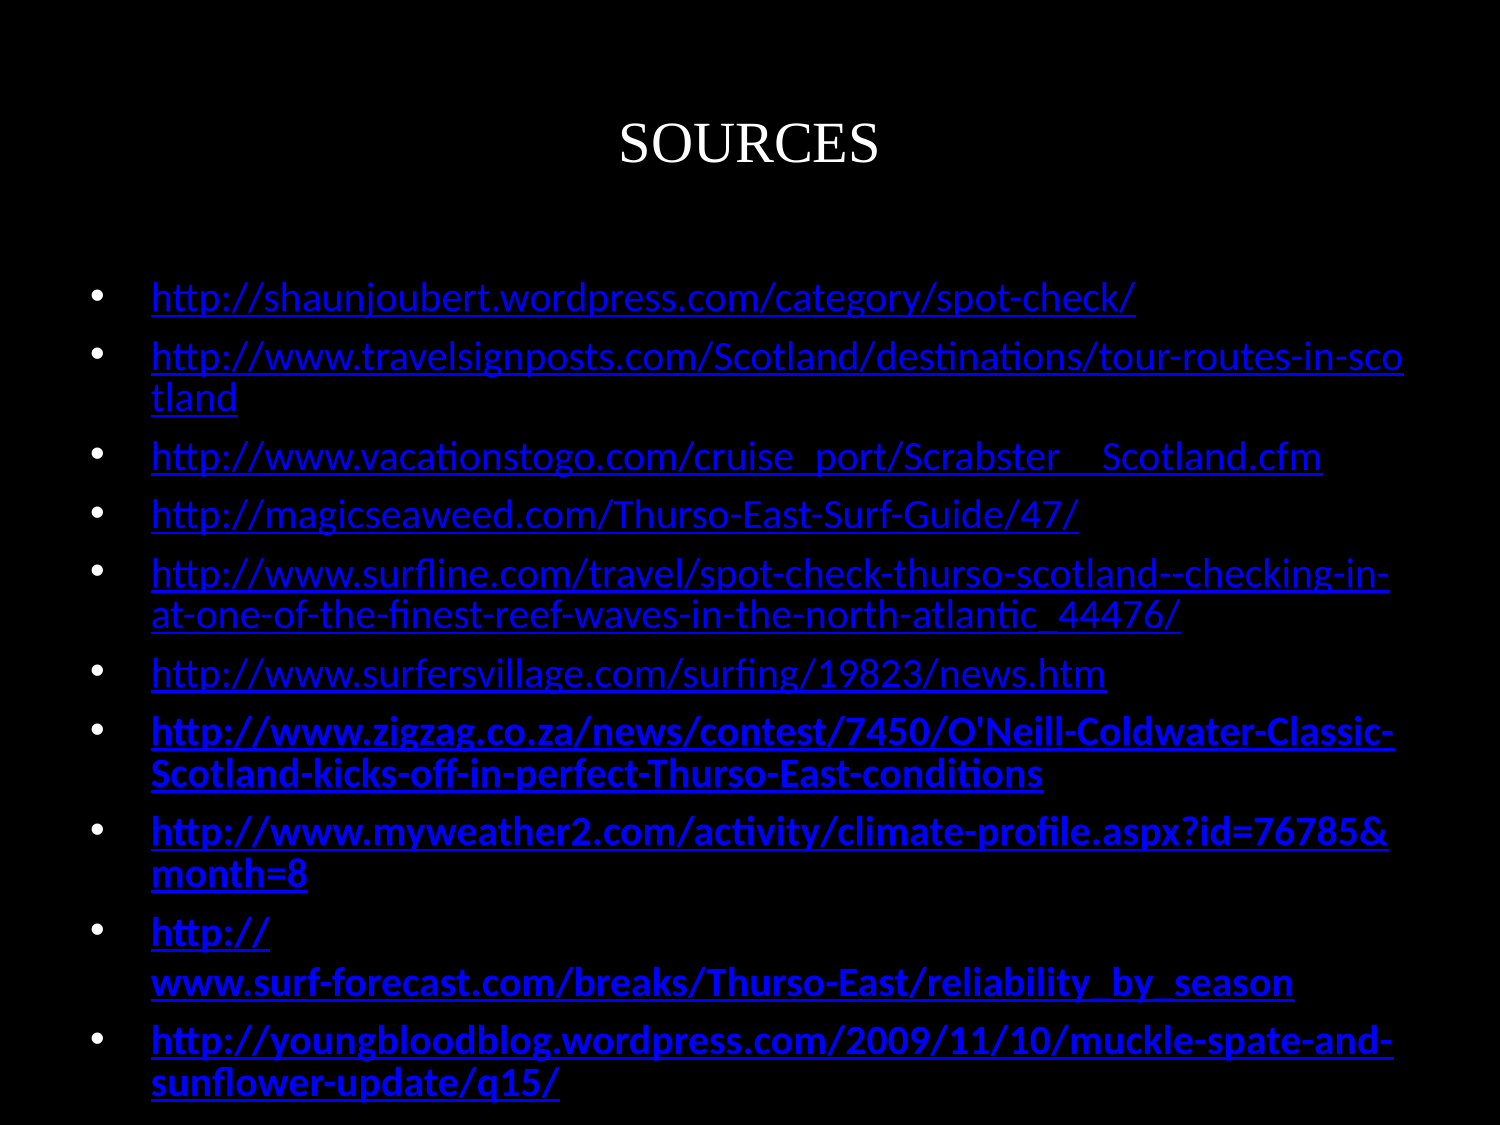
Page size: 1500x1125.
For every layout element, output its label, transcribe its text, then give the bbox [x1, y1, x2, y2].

title SOURCES [75, 45, 1425, 233]
list http://shaunjoubert.wordpress.com/category/spot-check/ http://www.travelsignposts.com/Scotland/destinations/tour-routes-in-scotland http://www.vacationstogo.com/cruise_port/Scrabster__Scotland.cfm http://magicseaweed.com/Thurso-East-Surf-Guide/47/ http://www.surfline.com/travel/spot-check-thurso-scotland--checking-in-at-one-of-the-finest-reef-waves-in-the-north-atlantic_44476/ http://www.surfersvillage.com/surfing/19823/news.htm http://www.zigzag.co.za/news/contest/7450/O'Neill-Coldwater-Classic-Scotland-kicks-off-in-perfect-Thurso-East-conditions http://www.myweather2.com/activity/climate-profile.aspx?id=76785&month=8 http://www.surf-forecast.com/breaks/Thurso-East/reliability_by_season http://youngbloodblog.wordpress.com/2009/11/10/muckle-spate-and-sunflower-update/q15/ [75, 262, 1425, 1005]
